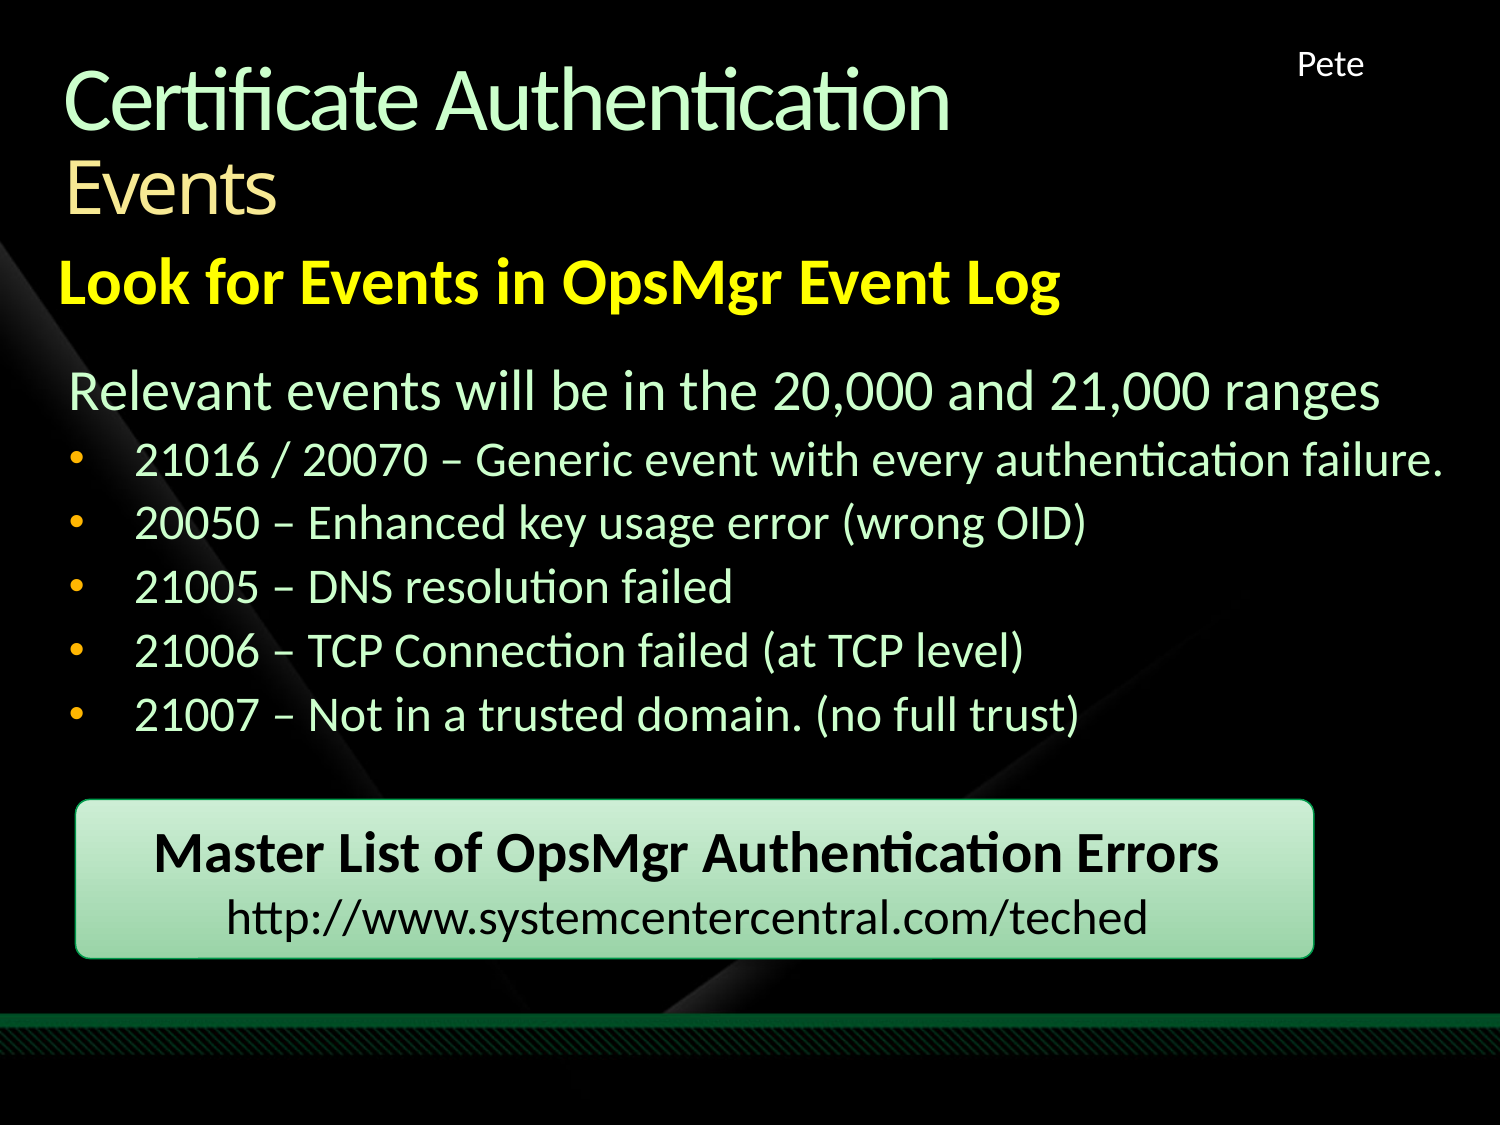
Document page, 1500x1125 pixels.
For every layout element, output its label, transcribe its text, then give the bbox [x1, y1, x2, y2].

text_box Look for Events in OpsMgr Event Log Relevant events will be in the 20,000 and 21,000 ranges 21016 / 20070 – Generic event with every authentication failure. 20050 – Enhanced key usage error (wrong OID) 21005 – DNS resolution failed 21006 – TCP Connection failed (at TCP level) 21007 – Not in a trusted domain. (no full trust) [58, 247, 1497, 855]
text_box [74, 798, 1315, 960]
text_box Pete [1282, 31, 1500, 91]
title Certificate Authentication Events [63, 51, 1439, 233]
picture [0, 0, 1500, 1125]
text_box Master List of OpsMgr Authentication Errors http://www.systemcentercentral.com/teched [108, 807, 1267, 1012]
